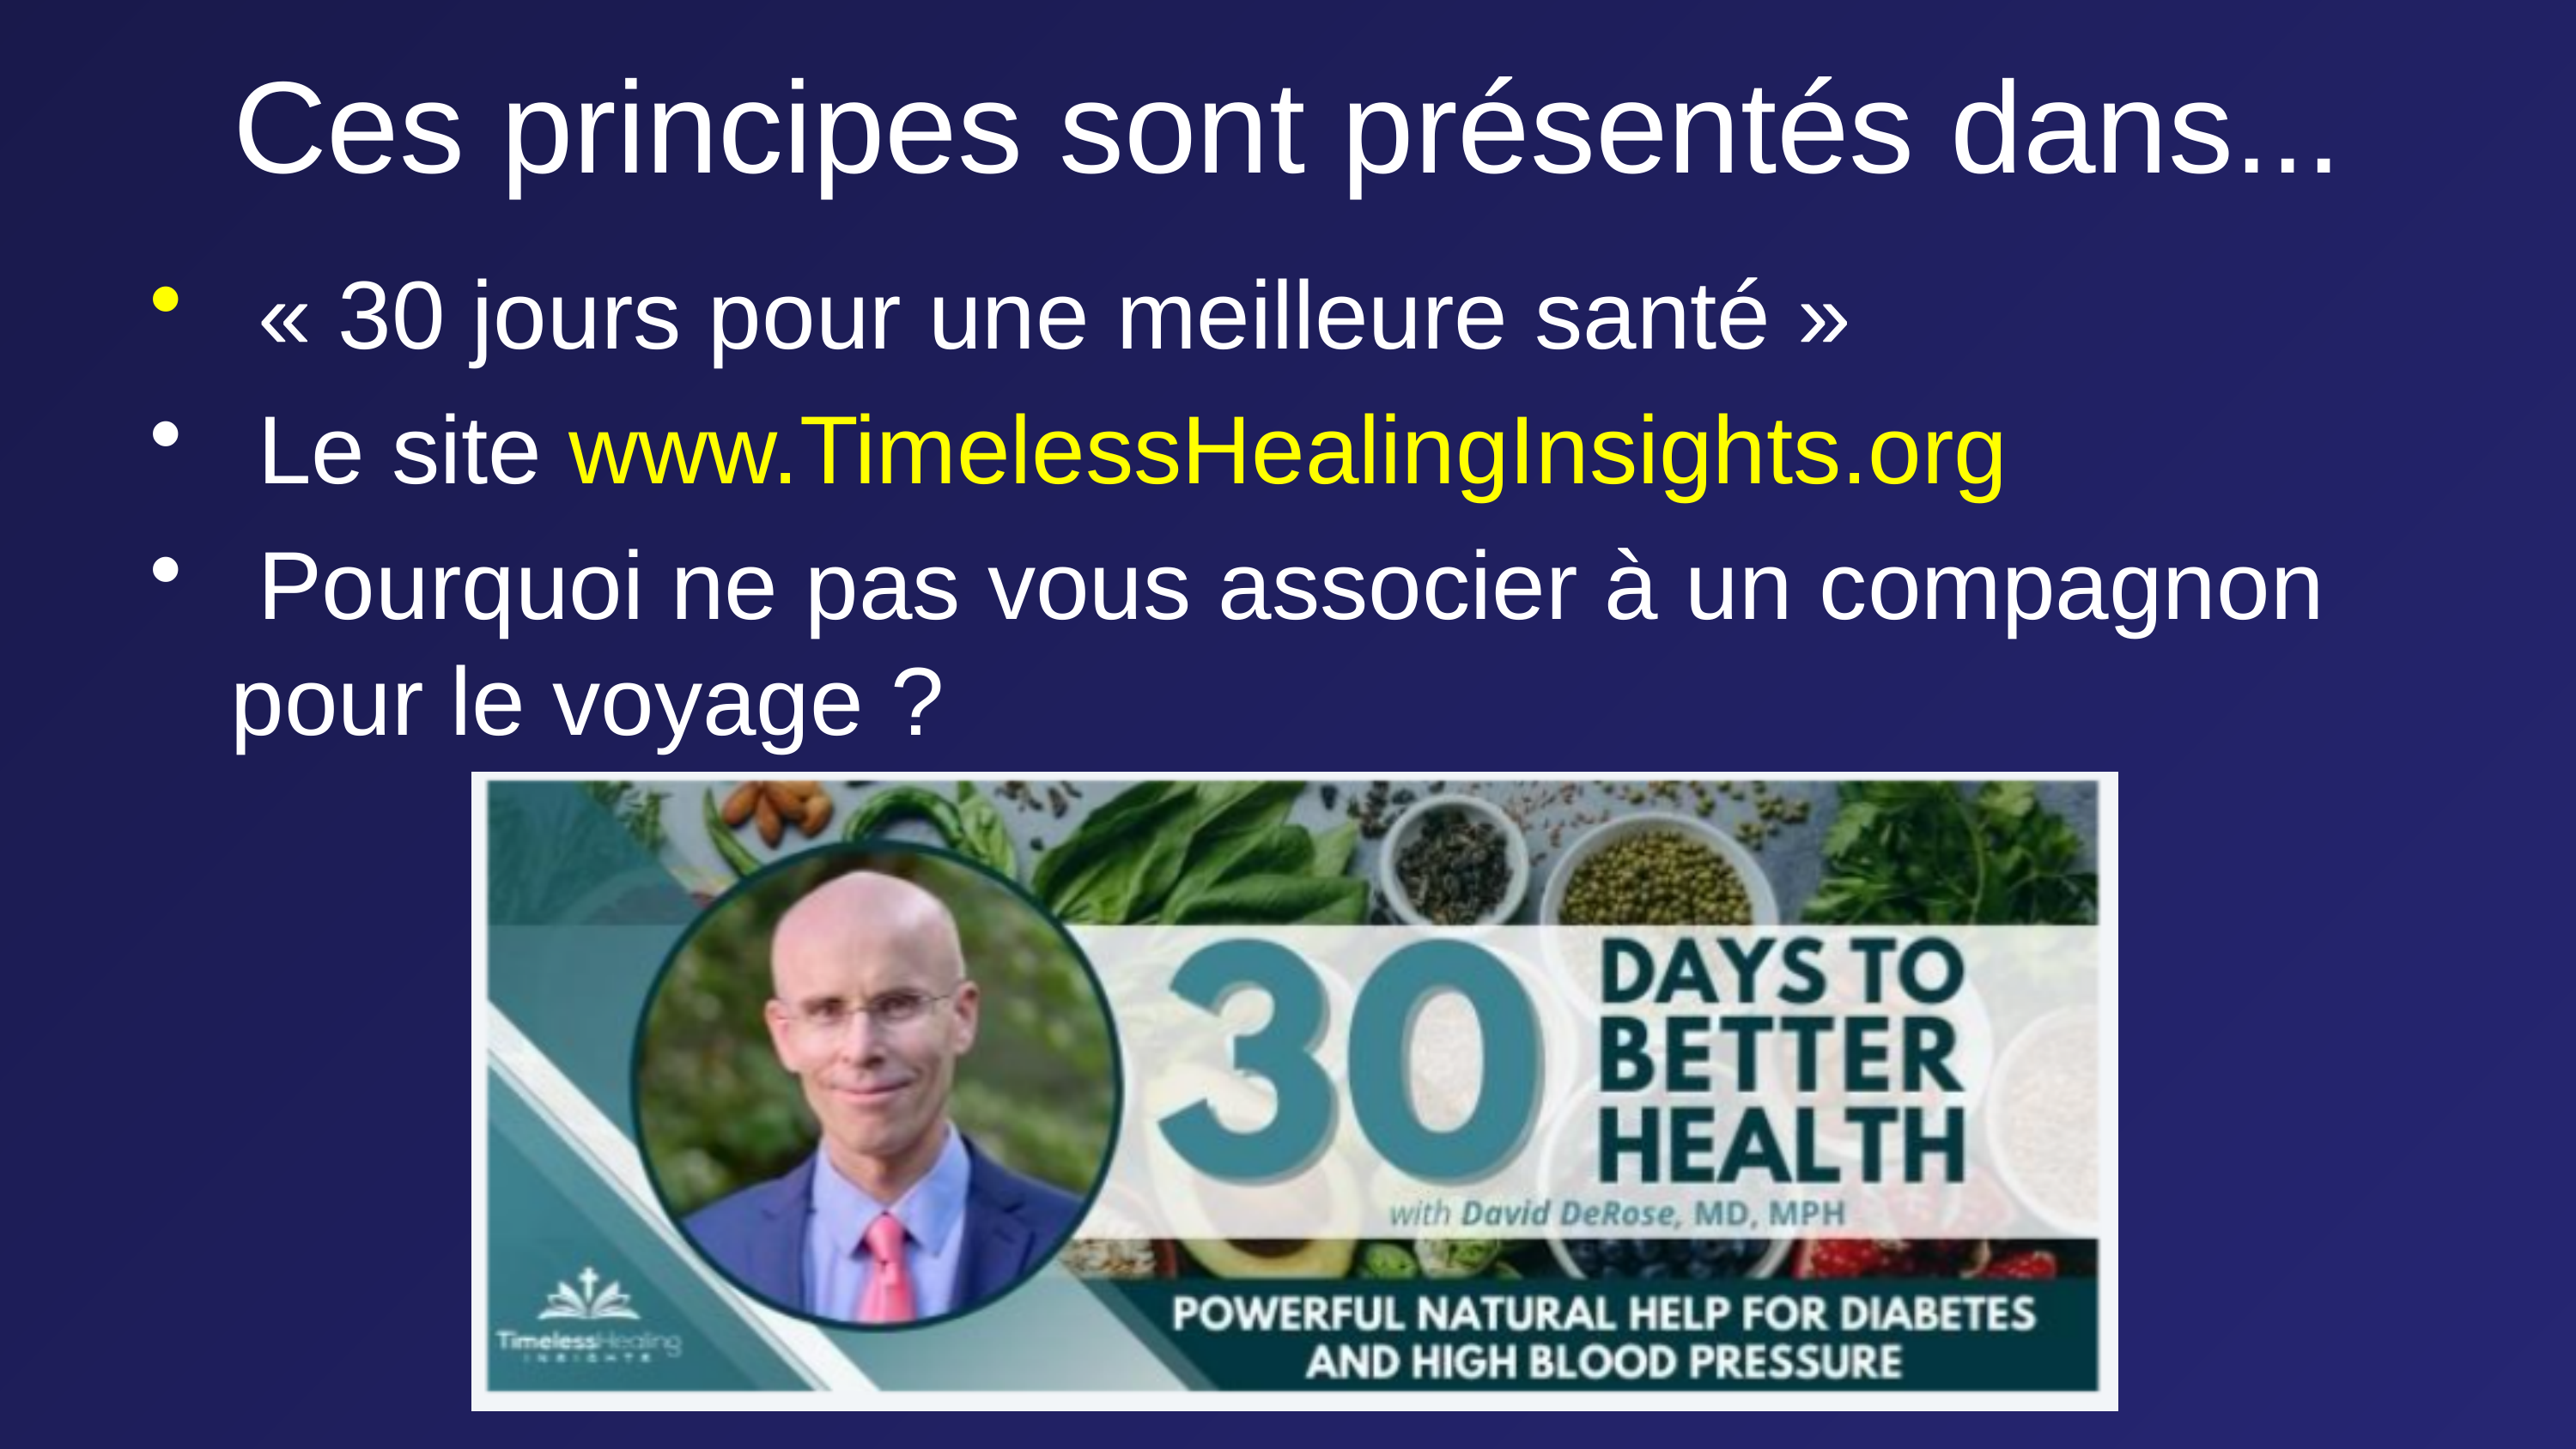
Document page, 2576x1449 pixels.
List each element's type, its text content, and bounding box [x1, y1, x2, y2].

list « 30 jours pour une meilleure santé » Le site www.TimelessHealingInsights.org Pourquoi ne pas vous associer à un compagnon pour le voyage ? [129, 241, 2447, 1197]
picture [471, 771, 2118, 1411]
title Ces principes sont présentés dans... [129, 0, 2447, 241]
